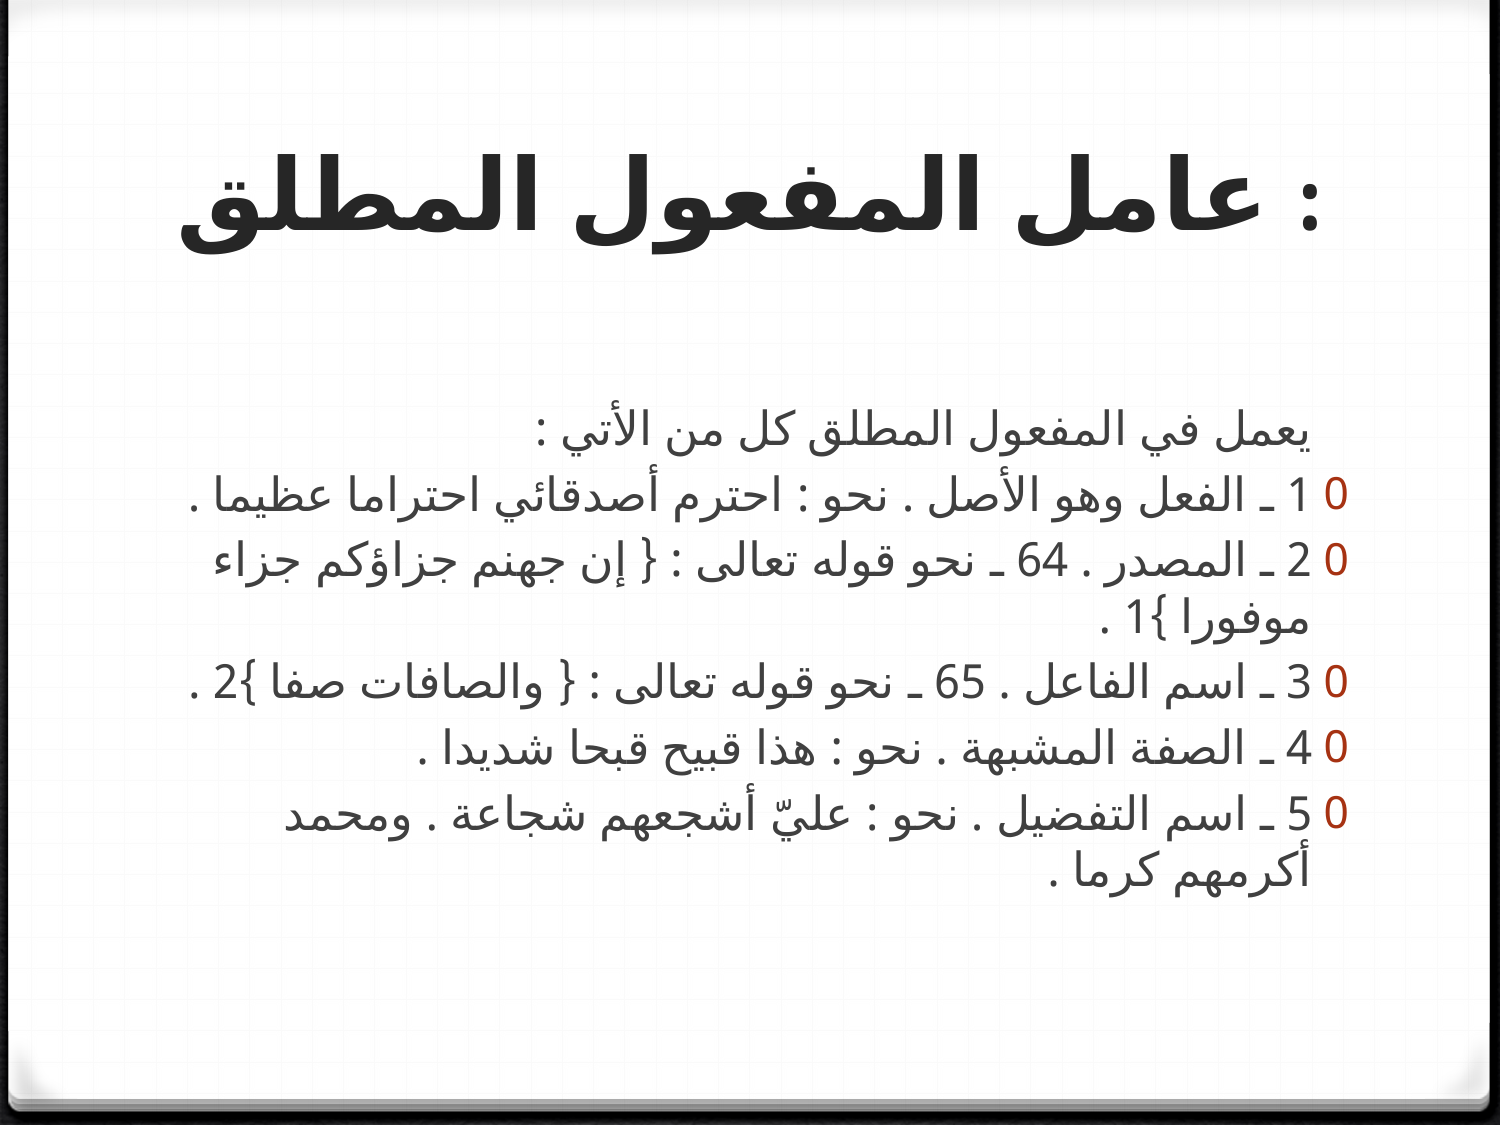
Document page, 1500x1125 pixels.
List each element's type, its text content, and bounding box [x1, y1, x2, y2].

title عامل المفعول المطلق : [90, 71, 1410, 309]
list يعمل في المفعول المطلق كل من الأتي : 1 ـ الفعل وهو الأصل . نحو : احترم أصدقائي احتراما عظيما . 2 ـ المصدر . 64 ـ نحو قوله تعالى : { إن جهنم جزاؤكم جزاء موفورا }1 . 3 ـ اسم الفاعل . 65 ـ نحو قوله تعالى : { والصافات صفا }2 . 4 ـ الصفة المشبهة . نحو : هذا قبيح قبحا شديدا . 5 ـ اسم التفضيل . نحو : عليّ أشجعهم شجاعة . ومحمد أكرمهم كرما . [137, 334, 1363, 983]
picture [0, 0, 1500, 1125]
